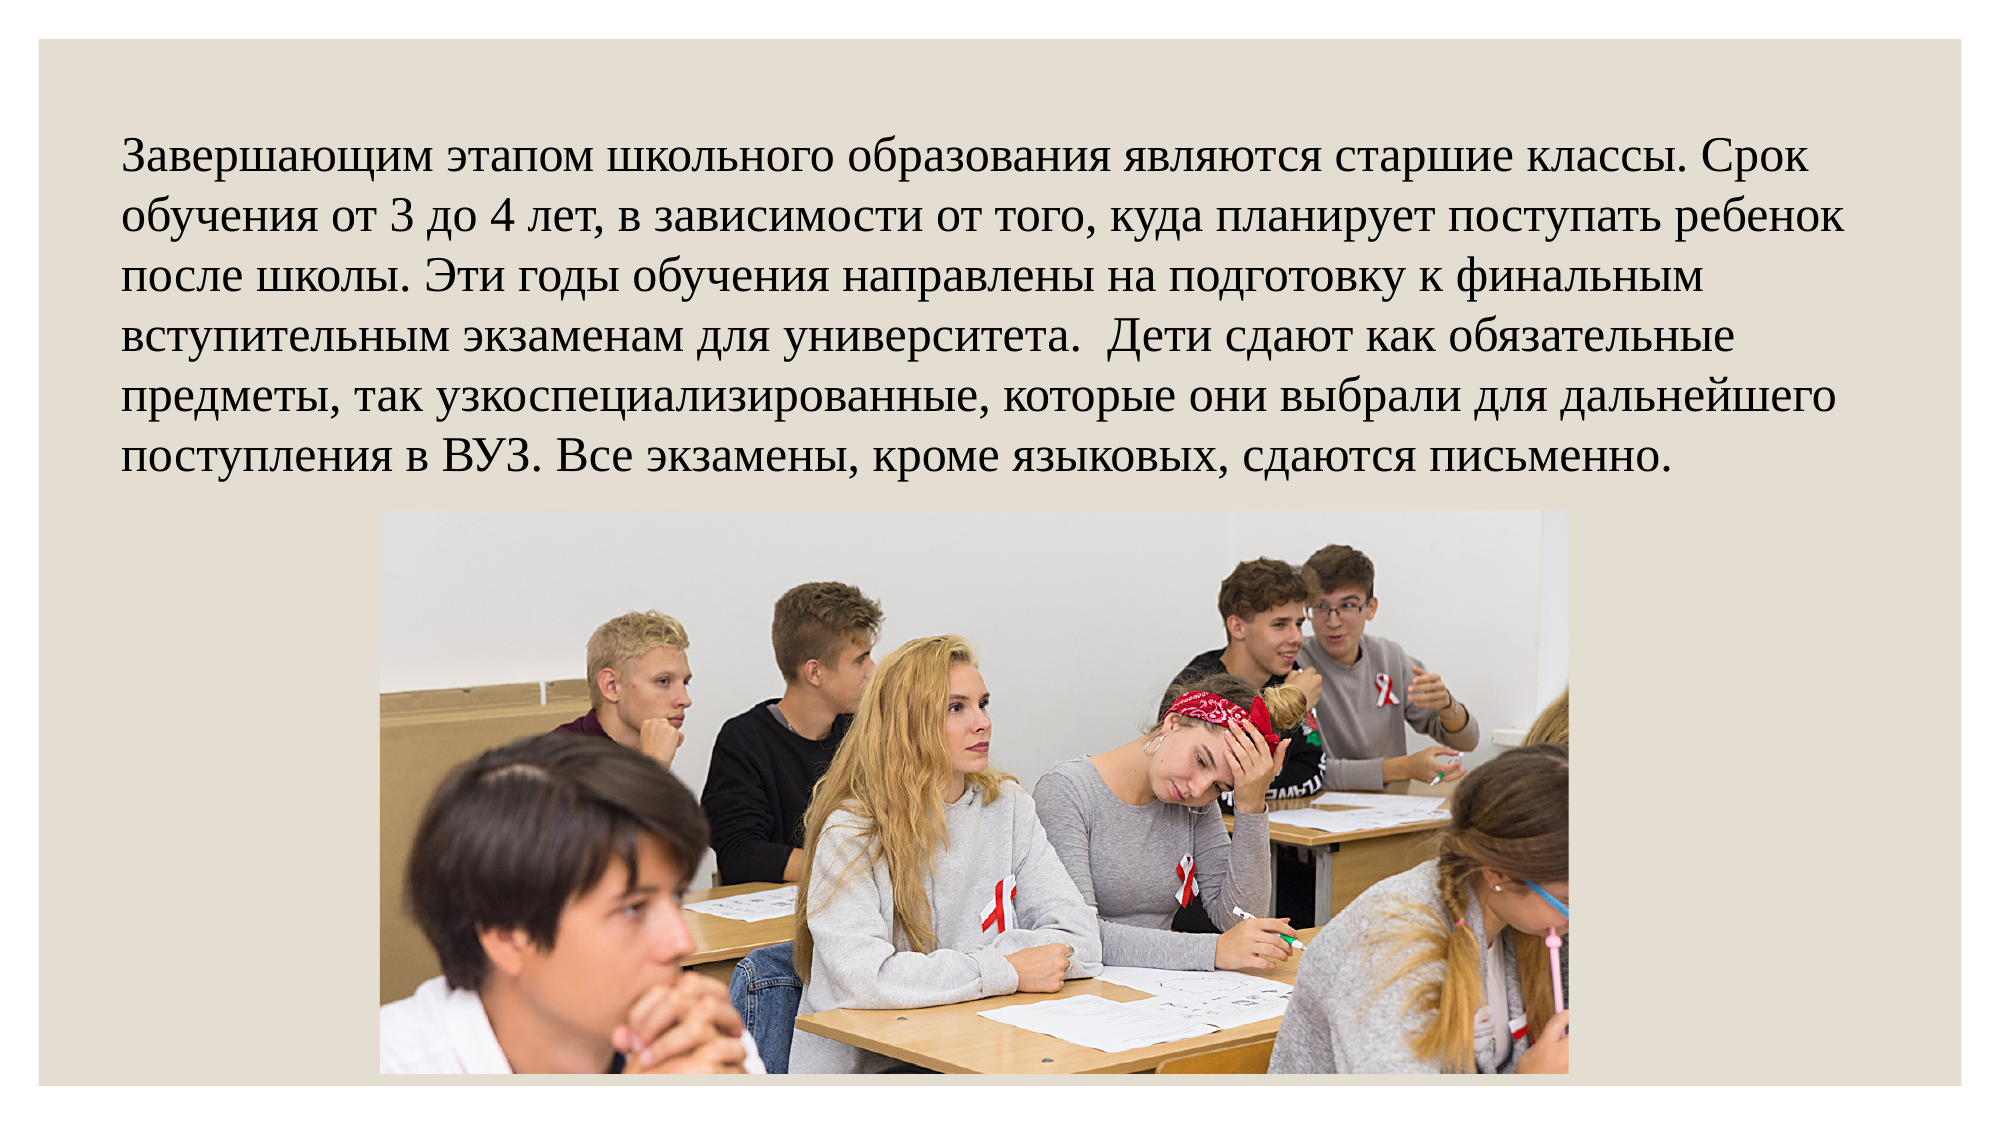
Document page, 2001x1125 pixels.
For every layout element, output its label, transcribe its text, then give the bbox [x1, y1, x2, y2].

list Завершающим этапом школьного образования являются старшие классы. Срок обучения от 3 до 4 лет, в зависимости от того, куда планирует поступать ребенок после школы. Эти годы обучения направлены на подготовку к финальным вступительным экзаменам для университета. Дети сдают как обязательные предметы, так узкоспециализированные, которые они выбрали для дальнейшего поступления в ВУЗ. Все экзамены, кроме языковых, сдаются письменно. [106, 113, 1923, 759]
picture [379, 510, 1569, 1074]
